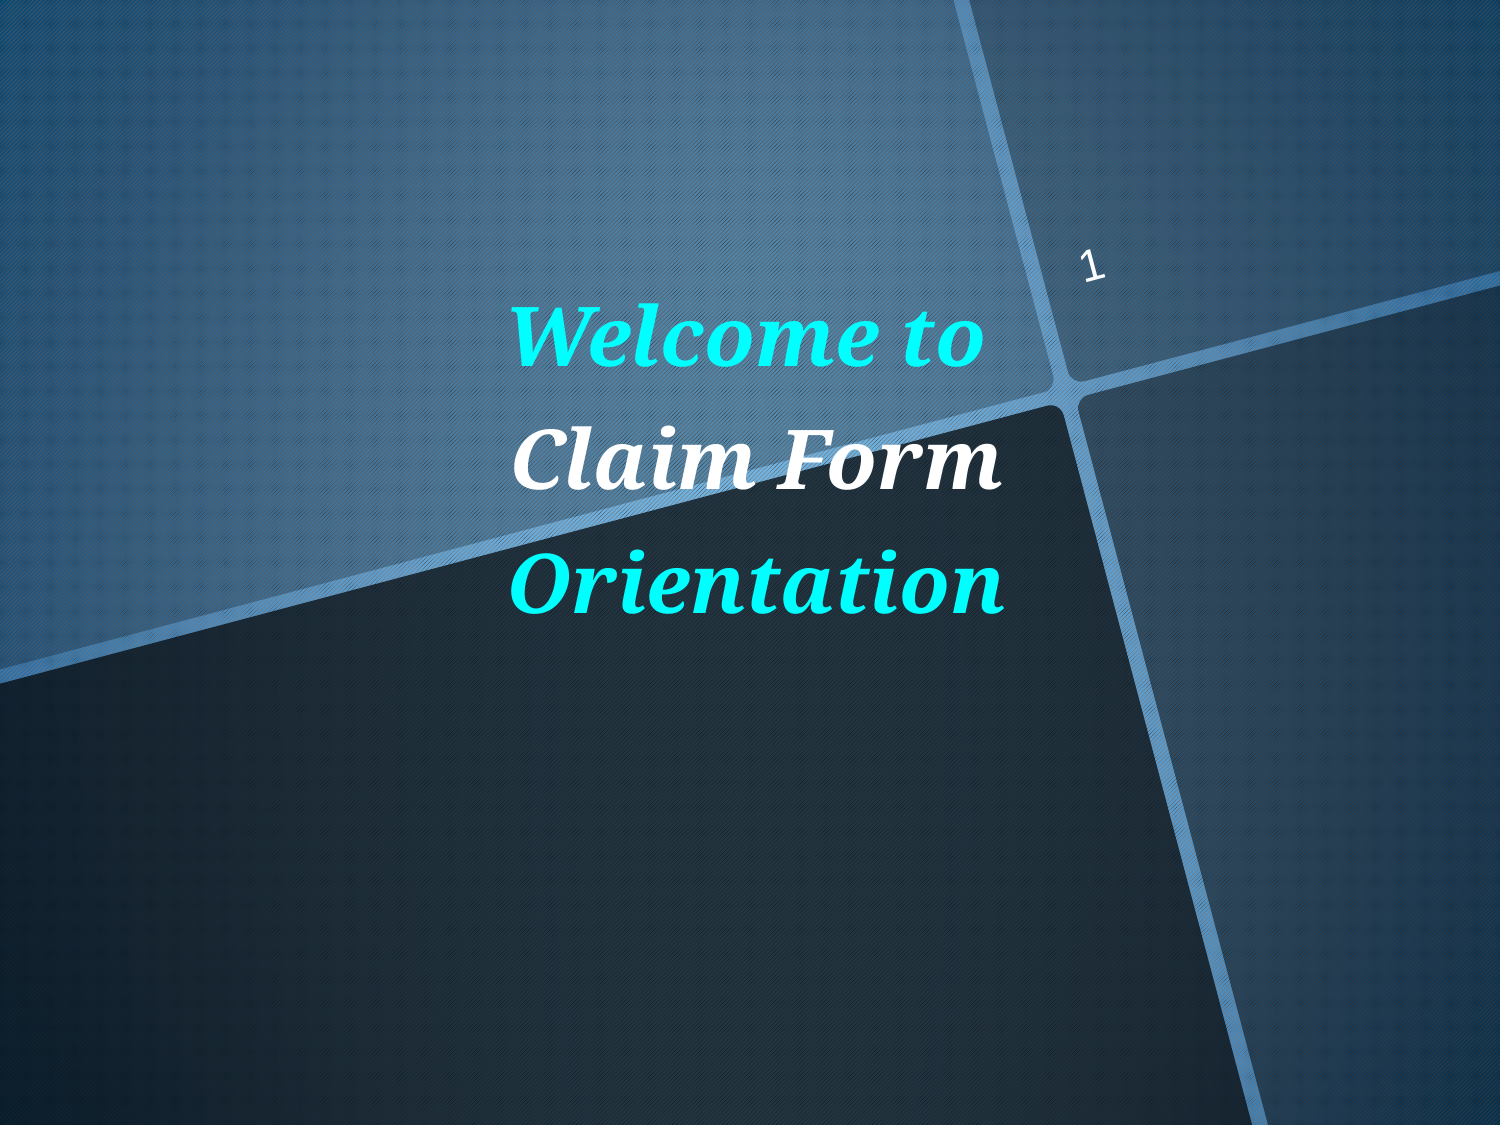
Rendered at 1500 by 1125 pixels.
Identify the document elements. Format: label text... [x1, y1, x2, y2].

slide_number 1 [1055, 146, 1412, 304]
title Welcome to Claim Form Orientation [125, 249, 1388, 638]
